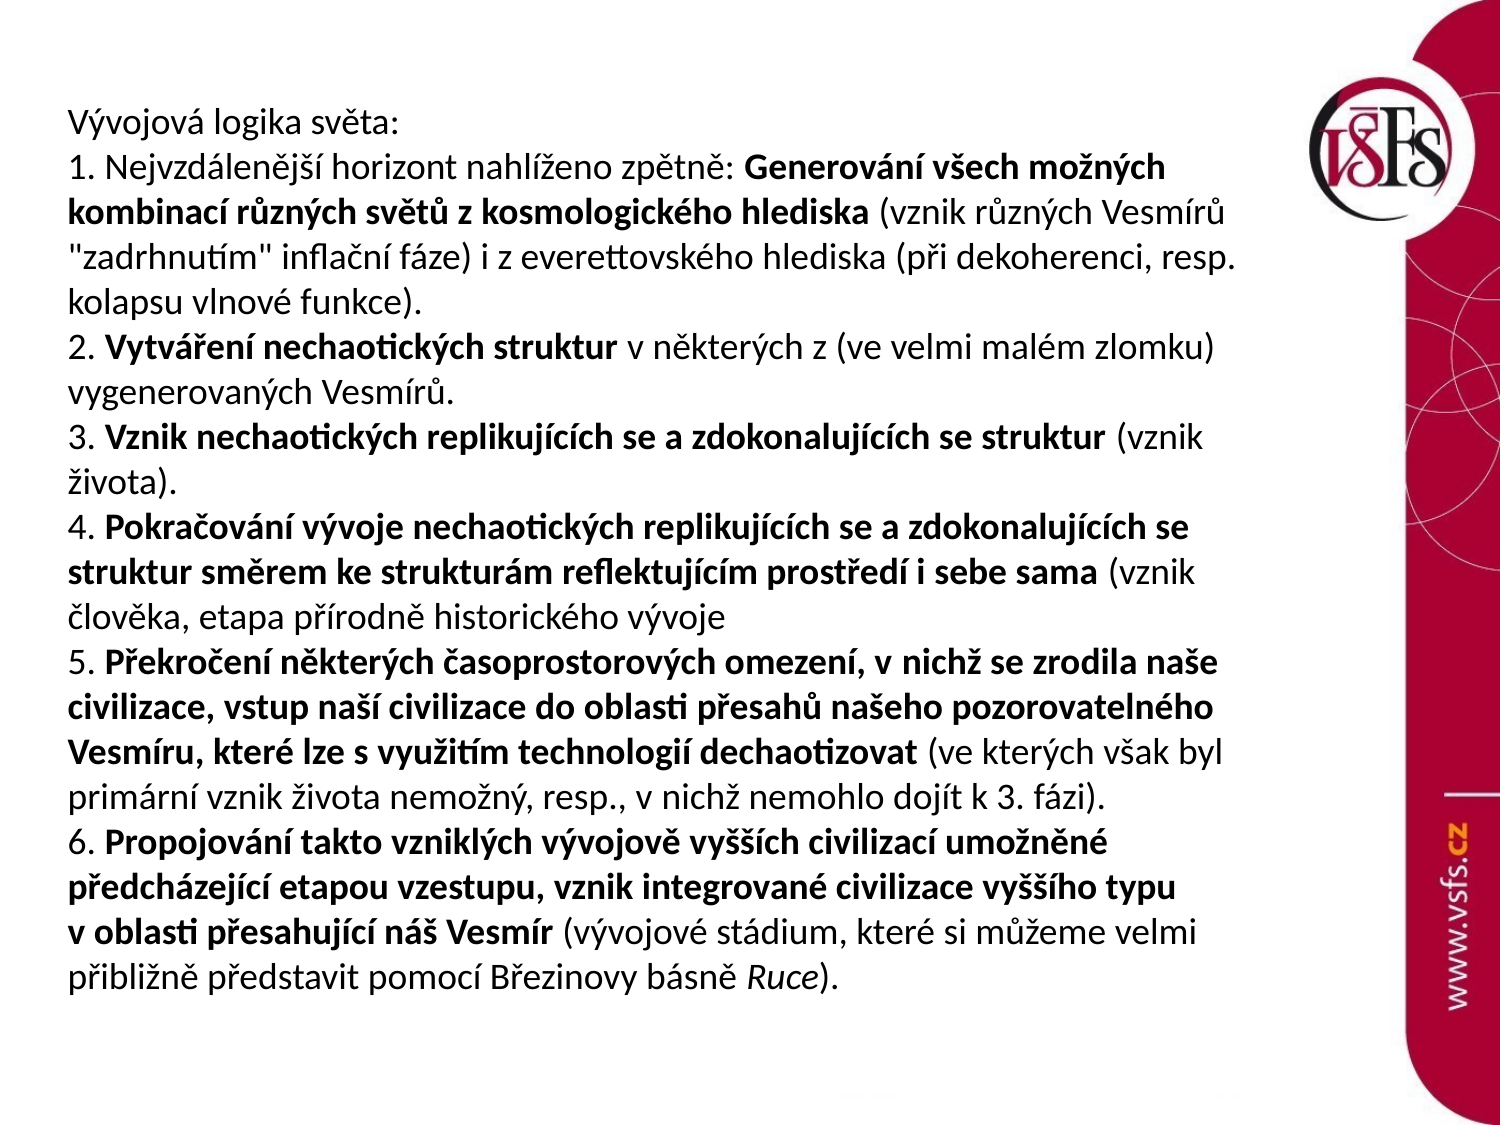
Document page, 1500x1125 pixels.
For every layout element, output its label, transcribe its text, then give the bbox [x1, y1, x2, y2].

picture [0, 0, 1500, 1125]
text_box Vývojová logika světa: 1. Nejvzdálenější horizont nahlíženo zpětně: Generování všech možných kombinací různých světů z kosmologického hlediska (vznik různých Vesmírů "zadrhnutím" inflační fáze) i z everettovského hlediska (při dekoherenci, resp. kolapsu vlnové funkce). 2. Vytváření nechaotických struktur v některých z (ve velmi malém zlomku) vygenerovaných Vesmírů. 3. Vznik nechaotických replikujících se a zdokonalujících se struktur (vznik života). 4. Pokračování vývoje nechaotických replikujících se a zdokonalujících se struktur směrem ke strukturám reflektujícím prostředí i sebe sama (vznik člověka, etapa přírodně historického vývoje 5. Překročení některých časoprostorových omezení, v nichž se zrodila naše civilizace, vstup naší civilizace do oblasti přesahů našeho pozorovatelného Vesmíru, které lze s využitím technologií dechaotizovat (ve kterých však byl primární vznik života nemožný, resp., v nichž nemohlo dojít k 3. fázi). 6. Propojování takto vzniklých vývojově vyšších civilizací umožněné předcházející etapou vzestupu, vznik integrované civilizace vyššího typu v oblasti přesahující náš Vesmír (vývojové stádium, které si můžeme velmi přibližně představit pomocí Březinovy básně Ruce). [53, 89, 1329, 1005]
